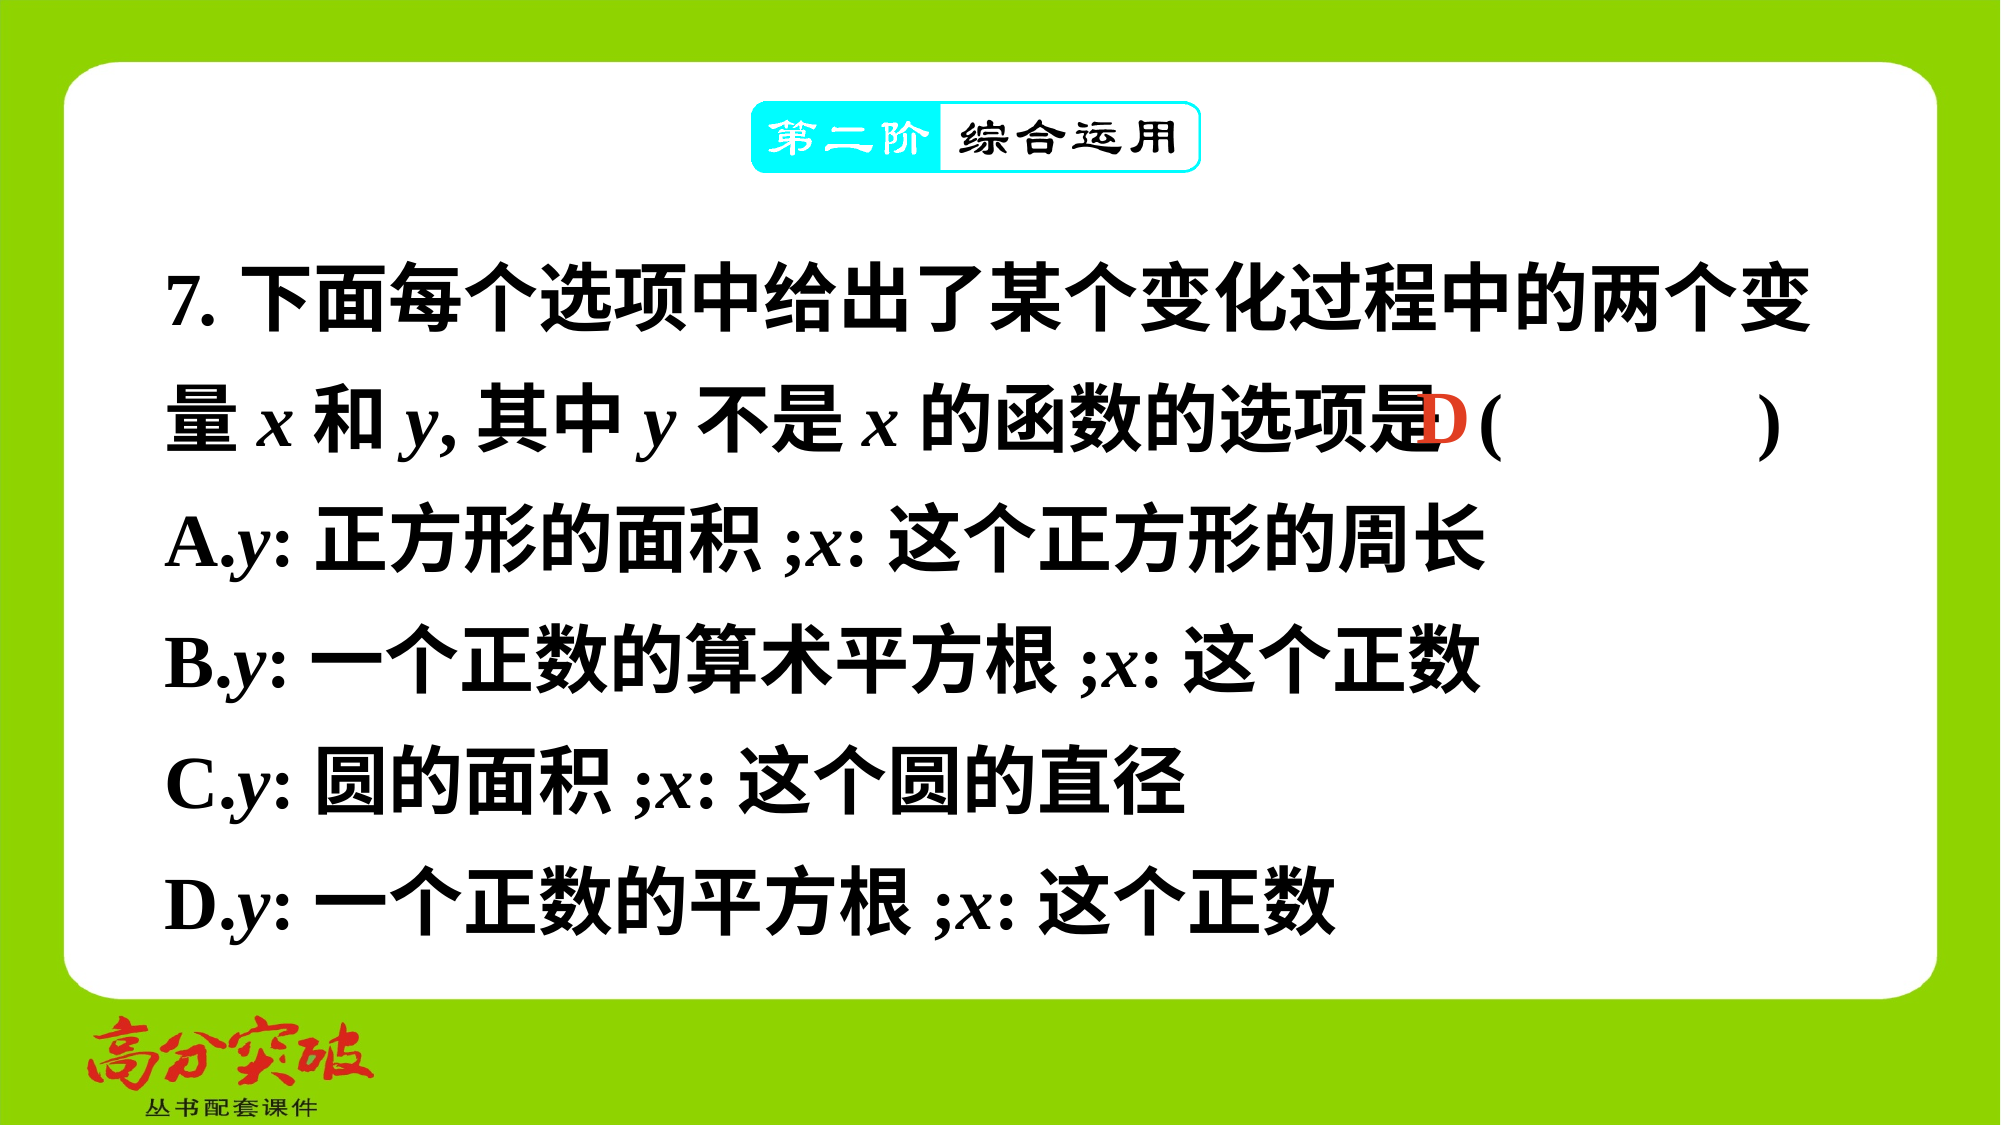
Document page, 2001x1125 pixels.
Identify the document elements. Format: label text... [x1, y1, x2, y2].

text_box 7.下面每个选项中给出了某个变化过程中的两个变量x和y,其中y不是x的函数的选项是 ( ) A.y:正方形的面积;x:这个正方形的周长 B.y:一个正数的算术平方根;x:这个正数 C.y:圆的面积;x:这个圆的直径 D.y:一个正数的平方根;x:这个正数 [149, 211, 1886, 952]
text_box D [1402, 361, 1487, 467]
picture [0, 0, 2001, 1125]
